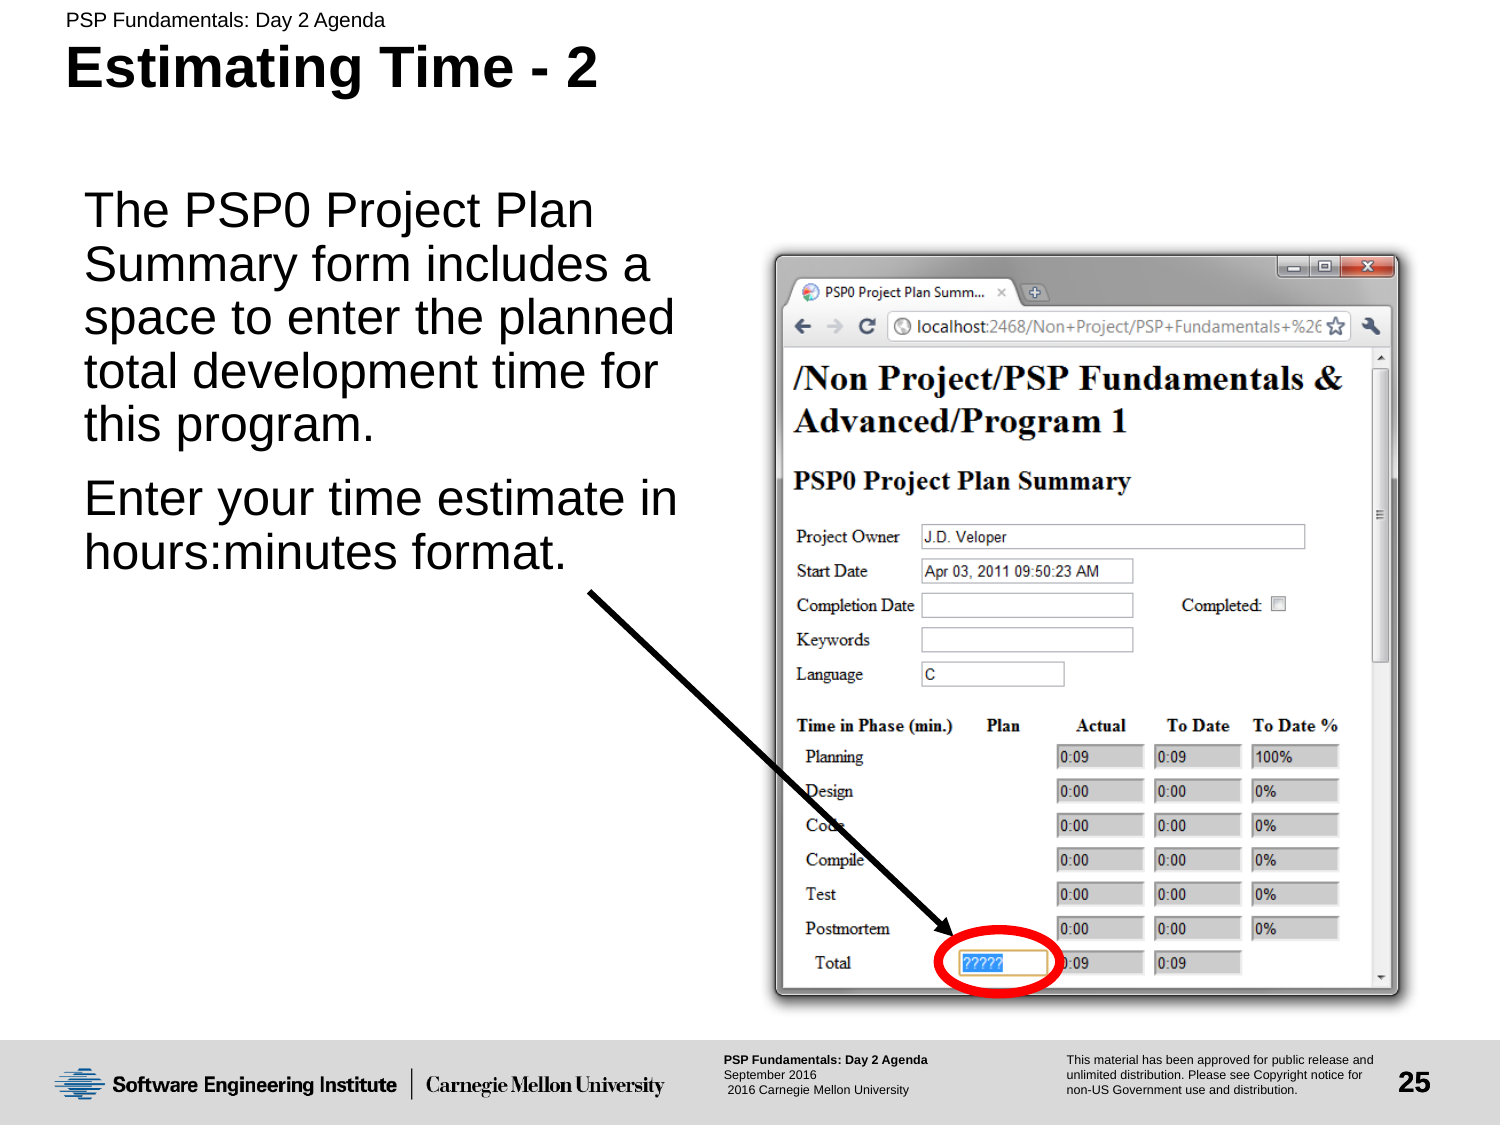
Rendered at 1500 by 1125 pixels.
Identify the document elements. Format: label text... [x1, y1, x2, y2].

picture [46, 1061, 673, 1104]
title Estimating Time - 2 [65, 37, 1430, 148]
picture [760, 241, 1420, 1018]
list The PSP0 Project Plan Summary form includes a space to enter the planned total development time for this program. Enter your time estimate in hours:minutes format. [65, 176, 738, 891]
